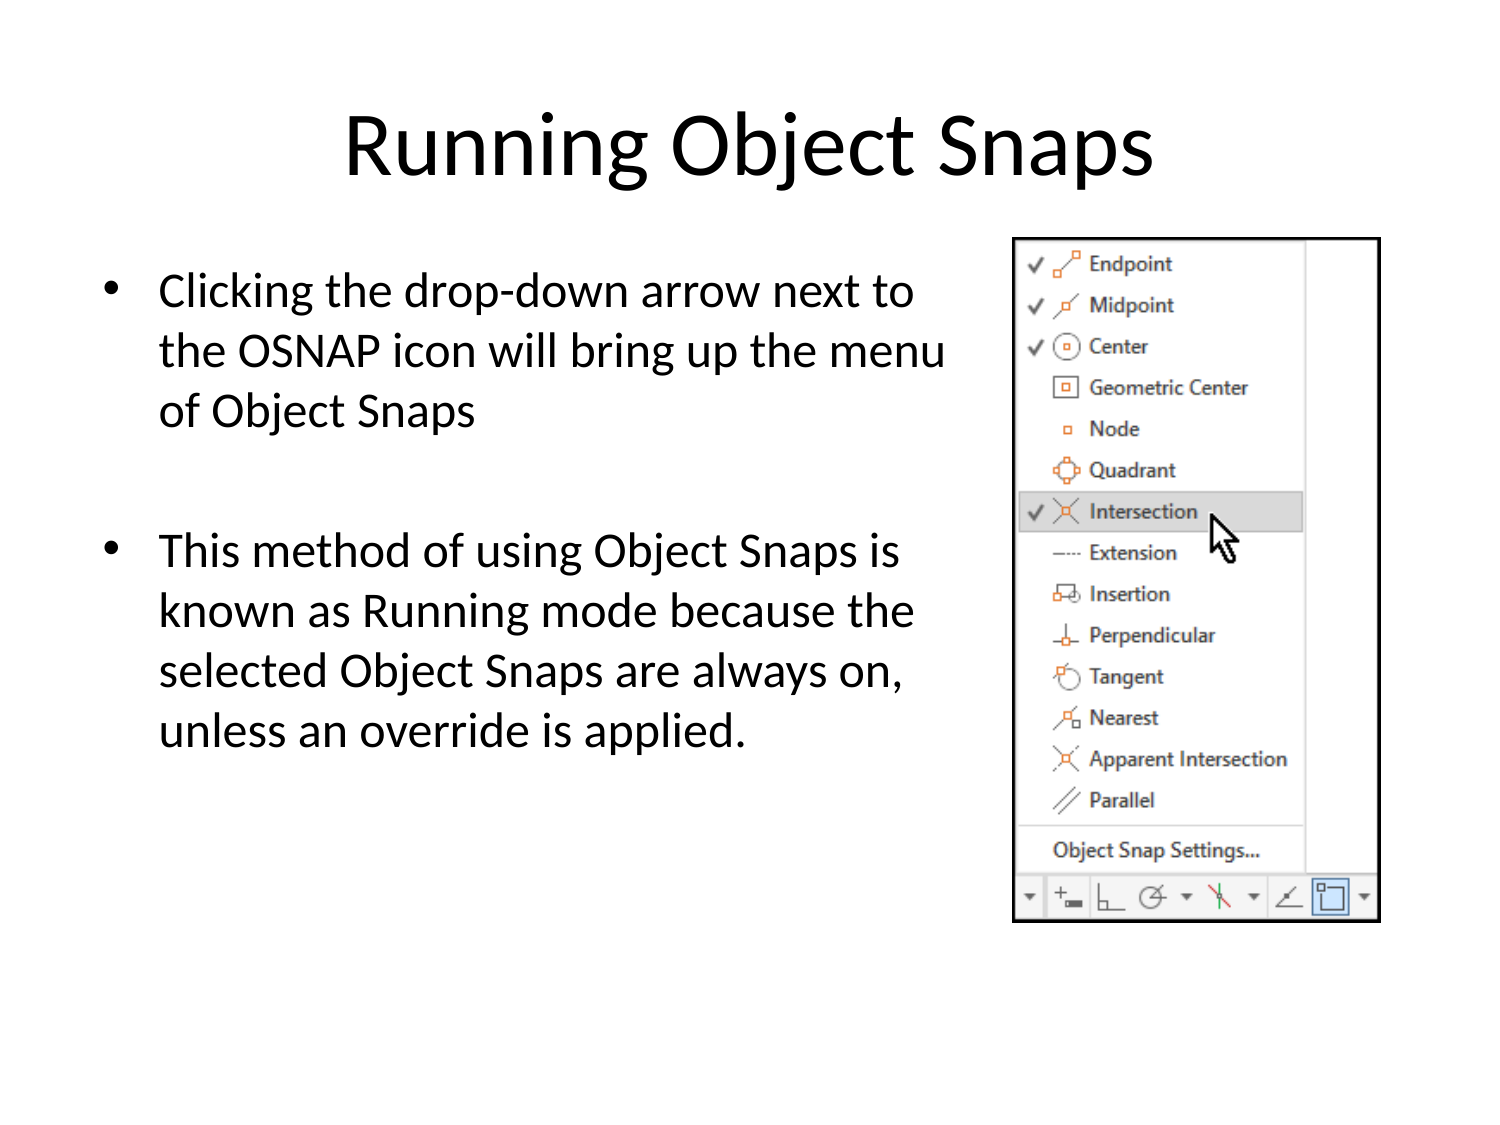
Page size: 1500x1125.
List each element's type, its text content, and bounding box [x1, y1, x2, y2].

title Running Object Snaps [75, 45, 1425, 233]
list Clicking the drop-down arrow next to the OSNAP icon will bring up the menu of Object Snaps This method of using Object Snaps is known as Running mode because the selected Object Snaps are always on, unless an override is applied. [87, 249, 963, 950]
picture [1012, 236, 1381, 924]
